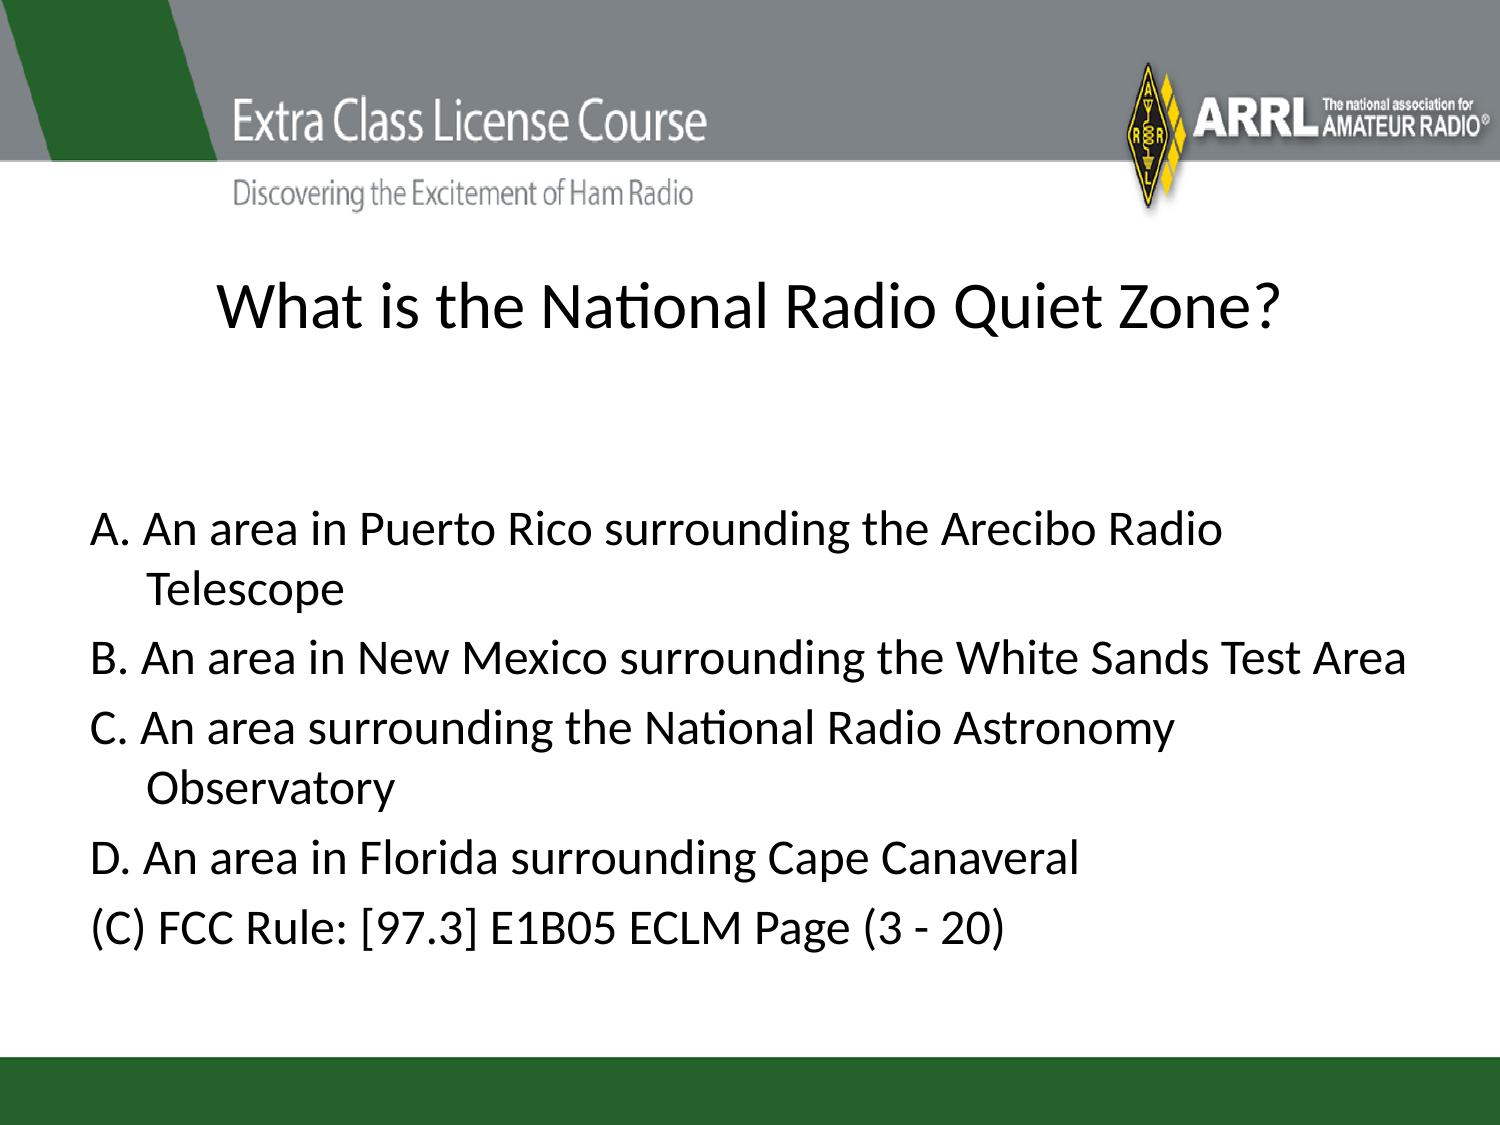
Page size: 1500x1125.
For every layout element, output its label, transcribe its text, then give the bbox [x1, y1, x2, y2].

title What is the National Radio Quiet Zone? [75, 254, 1425, 443]
list A. An area in Puerto Rico surrounding the Arecibo Radio Telescope B. An area in New Mexico surrounding the White Sands Test Area C. An area surrounding the National Radio Astronomy Observatory D. An area in Florida surrounding Cape Canaveral (C) FCC Rule: [97.3] E1B05 ECLM Page (3 - 20) [75, 487, 1425, 1005]
picture [0, 0, 1500, 1125]
